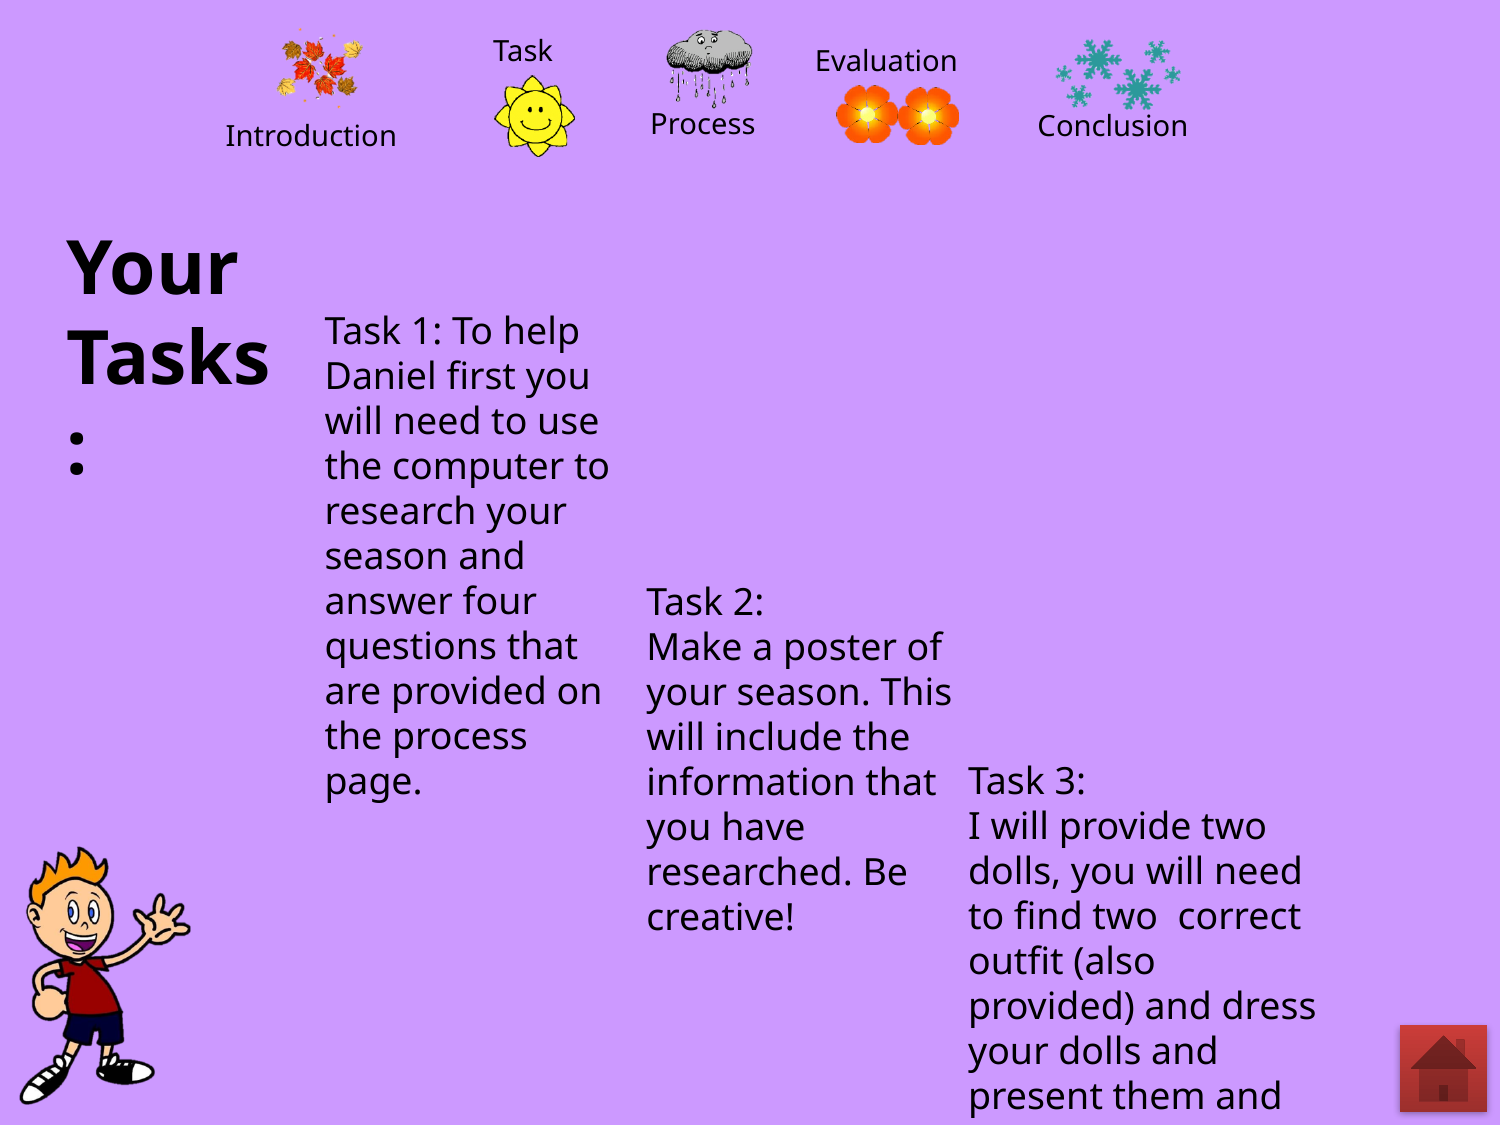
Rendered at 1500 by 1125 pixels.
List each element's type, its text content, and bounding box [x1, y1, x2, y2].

text_box Process [635, 89, 834, 150]
picture [0, 813, 213, 1125]
picture [257, 25, 382, 112]
text_box Task 3: I will provide two dolls, you will need to find two correct outfit (also provided) and dress your dolls and present them and your poster for the class. [953, 749, 1338, 1125]
picture [1049, 36, 1187, 113]
text_box [1399, 1024, 1488, 1113]
text_box Your Tasks: [51, 212, 300, 498]
text_box Task 2: Make a poster of your season. This will include the information that you have researched. Be creative! [631, 570, 995, 945]
picture [662, 24, 756, 115]
text_box Task [478, 24, 661, 75]
text_box Conclusion [1022, 99, 1250, 150]
text_box Introduction [210, 101, 450, 162]
text_box Task 1: To help Daniel first you will need to use the computer to research your season and answer four questions that are provided on the process page. [309, 299, 650, 810]
picture [494, 75, 576, 157]
picture [835, 85, 959, 146]
text_box Evaluation [799, 26, 1023, 87]
